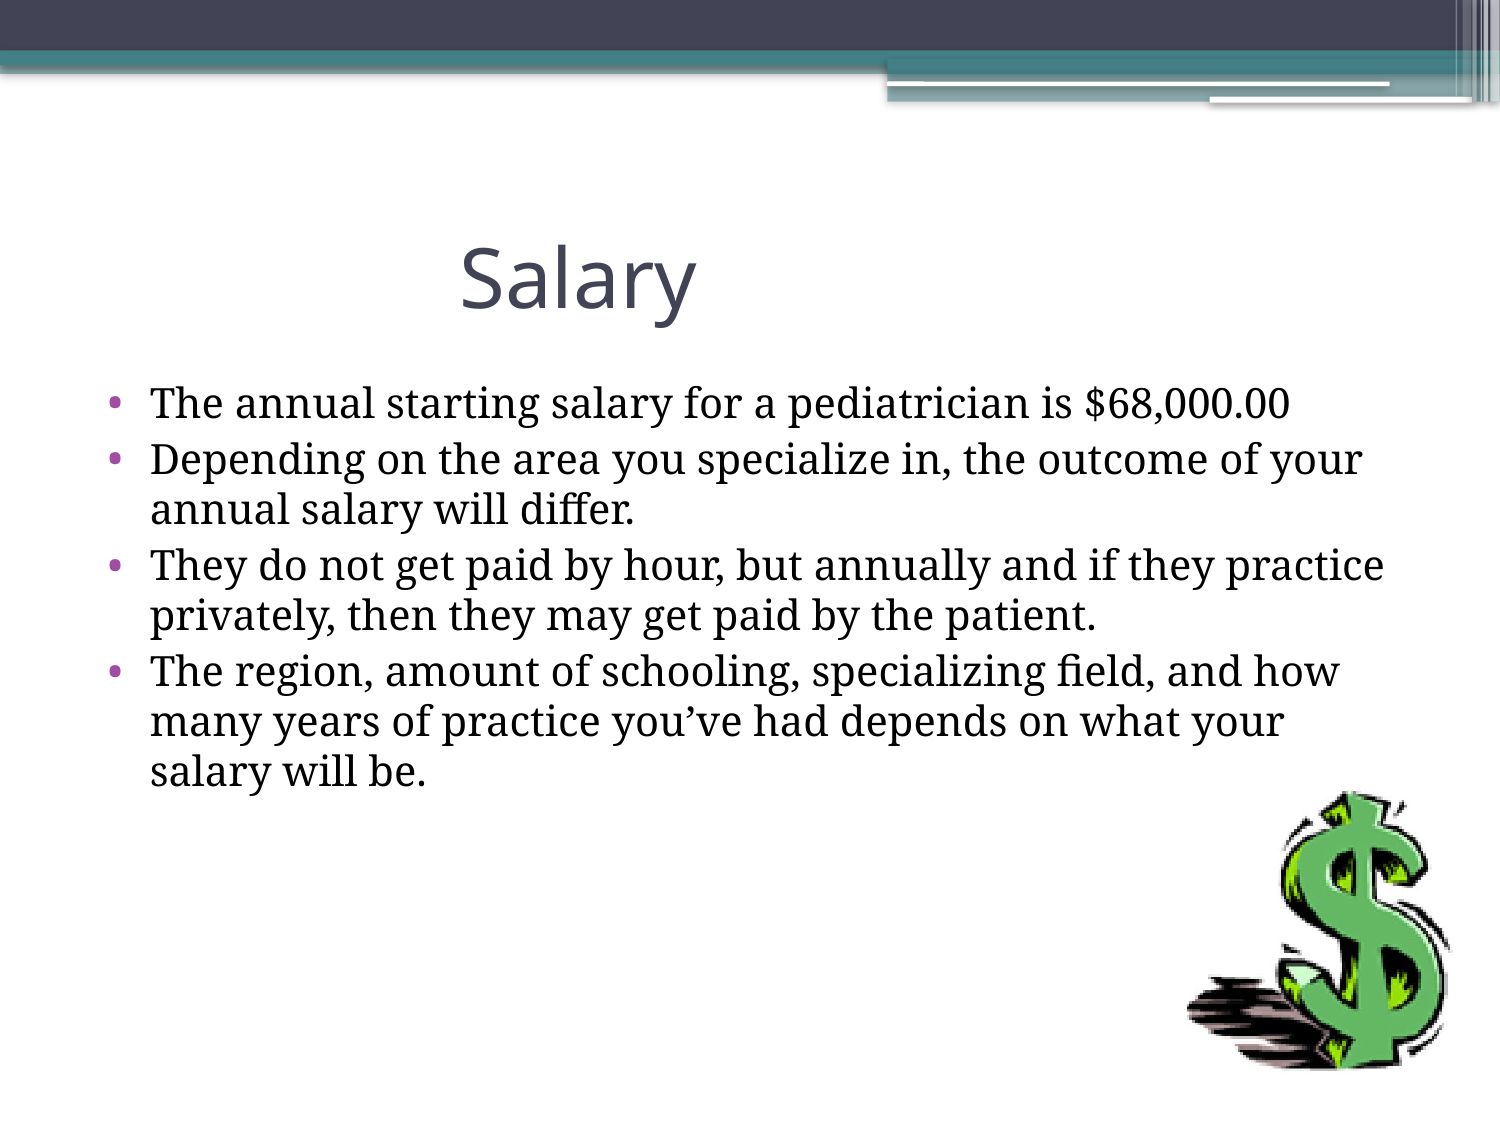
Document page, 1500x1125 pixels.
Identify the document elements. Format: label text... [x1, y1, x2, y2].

title Salary [75, 187, 1425, 363]
picture [1187, 762, 1461, 1097]
list The annual starting salary for a pediatrician is $68,000.00 Depending on the area you specialize in, the outcome of your annual salary will differ. They do not get paid by hour, but annually and if they practice privately, then they may get paid by the patient. The region, amount of schooling, specializing field, and how many years of practice you’ve had depends on what your salary will be. [75, 368, 1425, 1079]
